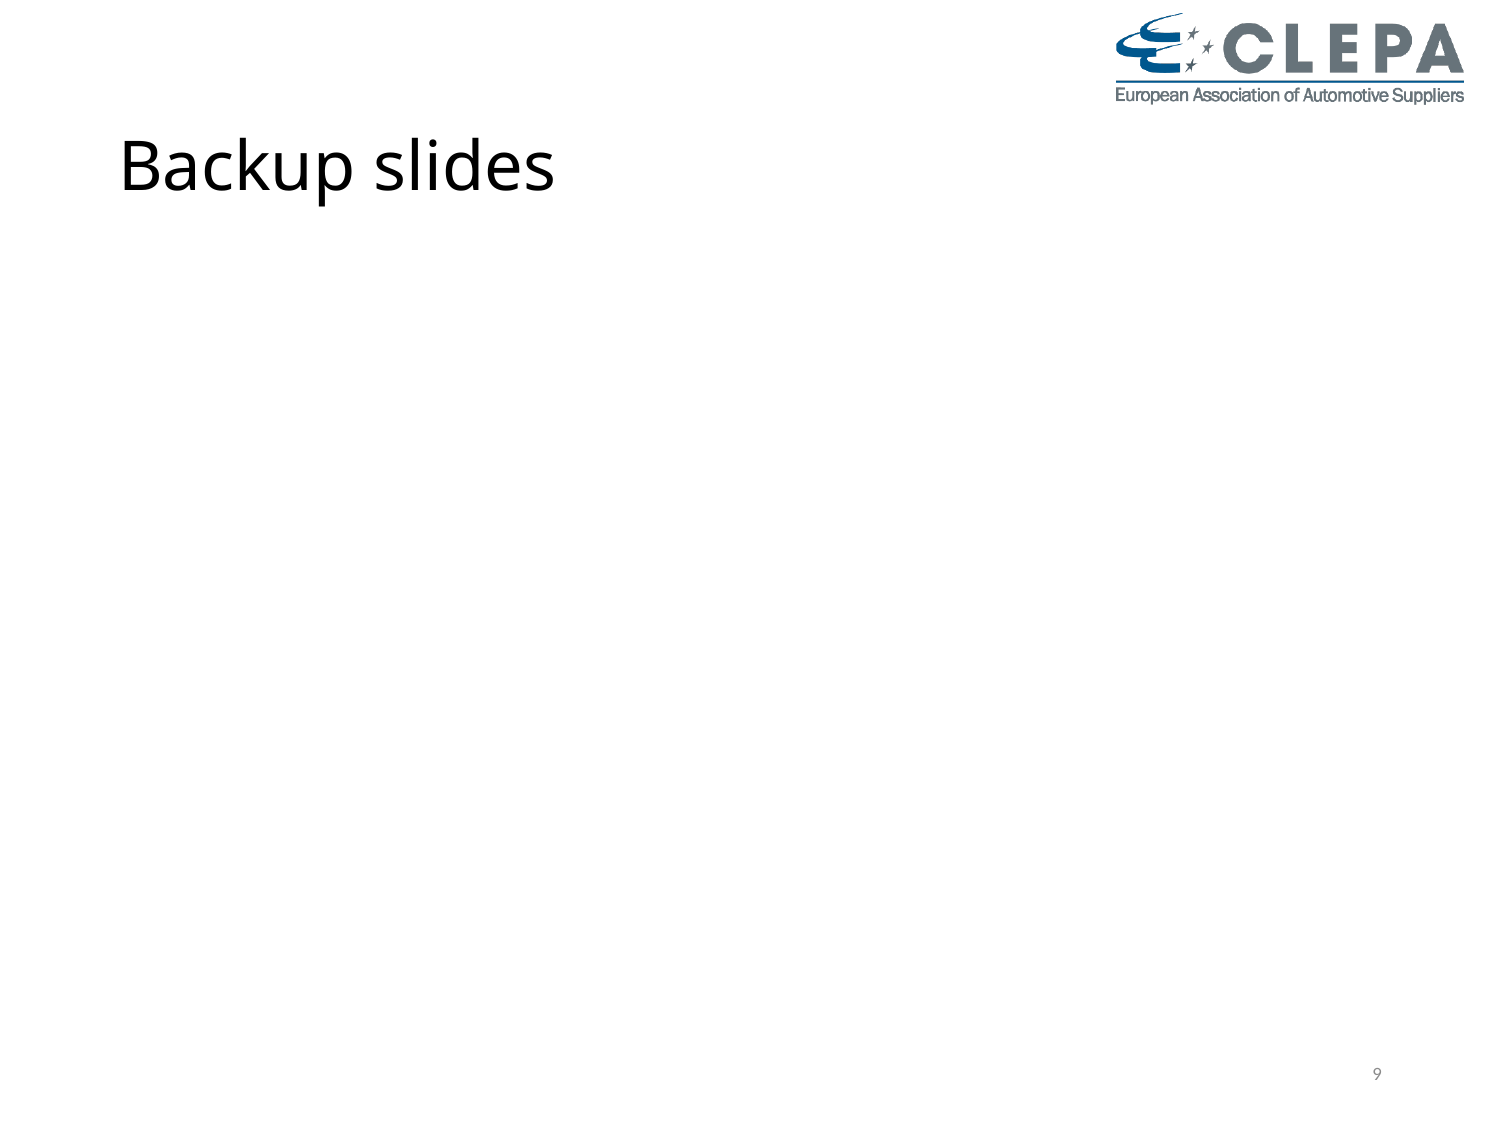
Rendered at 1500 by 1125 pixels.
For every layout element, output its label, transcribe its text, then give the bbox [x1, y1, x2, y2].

title Backup slides [103, 59, 1397, 278]
picture [1116, 13, 1464, 105]
slide_number 9 [1059, 1042, 1397, 1103]
